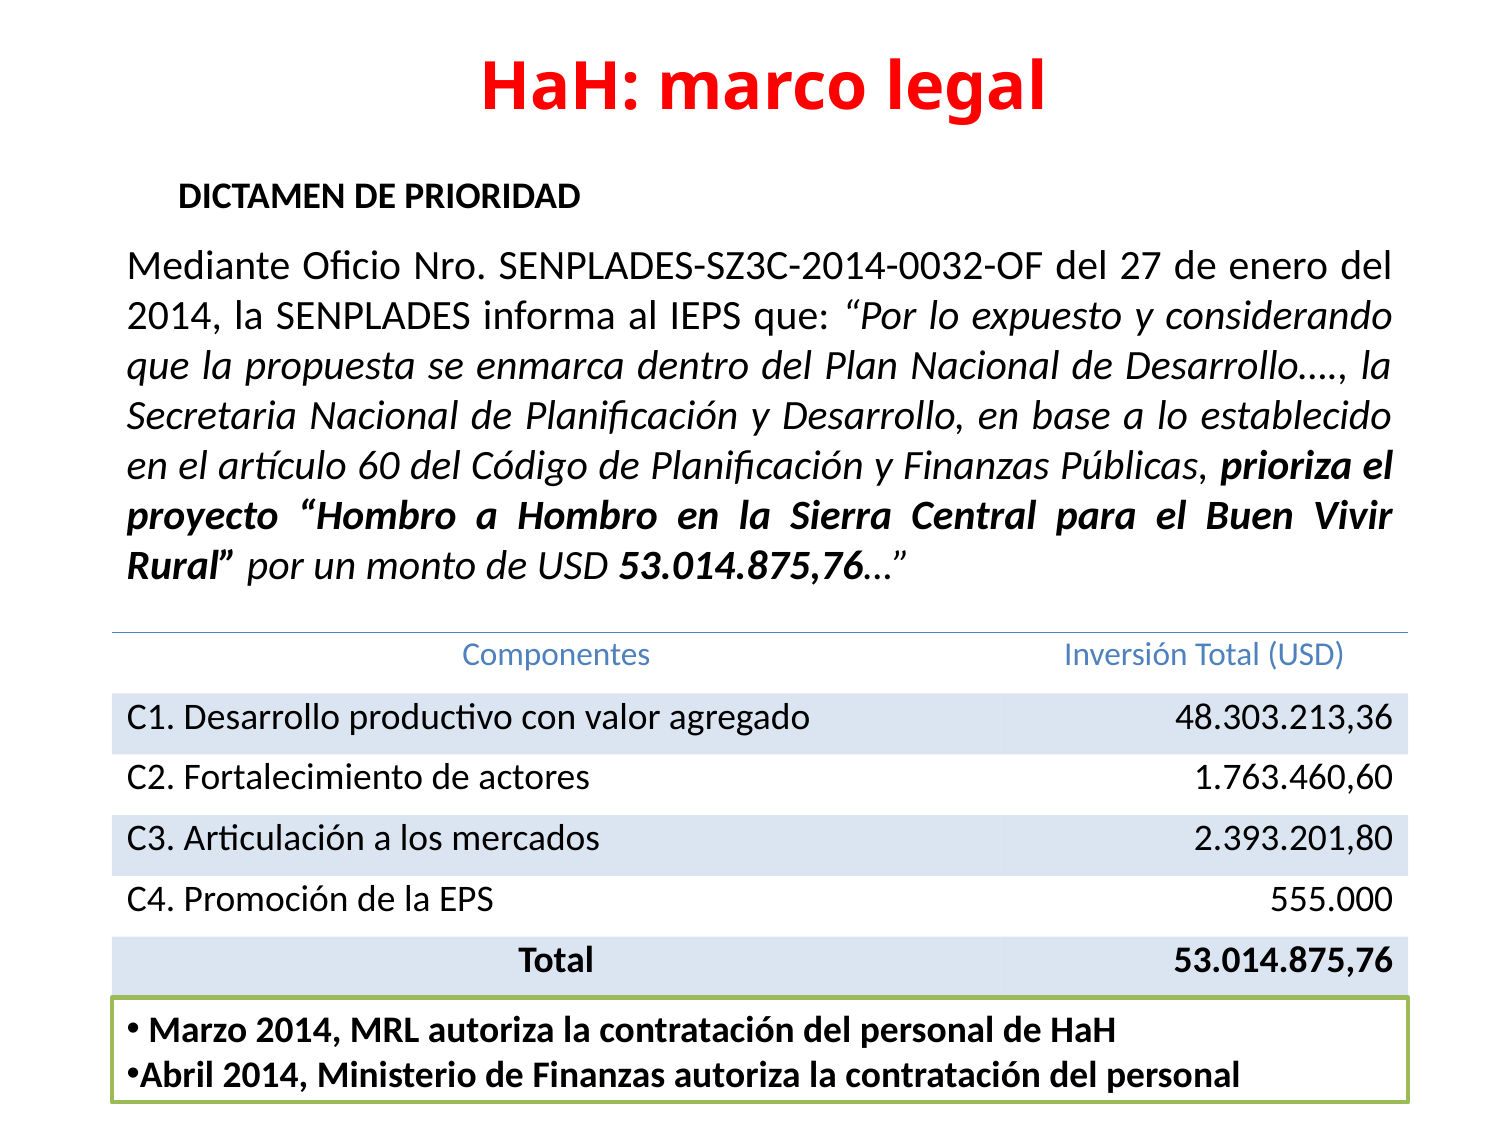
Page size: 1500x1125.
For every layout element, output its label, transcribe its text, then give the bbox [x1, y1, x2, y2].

table_header Componentes [112, 633, 1001, 693]
text_box DICTAMEN DE PRIORIDAD [163, 166, 878, 224]
table_cell 53.014.875,76 [1001, 937, 1408, 995]
table_cell 555.000 [1001, 876, 1408, 937]
table_cell 1.763.460,60 [1001, 754, 1408, 815]
text_box Marzo 2014, MRL autoriza la contratación del personal de HaH Abril 2014, Ministerio de Finanzas autoriza la contratación del personal [110, 995, 1410, 1104]
table_header Inversión Total (USD) [1001, 633, 1408, 693]
table_cell C4. Promoción de la EPS [112, 876, 1001, 937]
table_cell 2.393.201,80 [1001, 815, 1408, 876]
table_cell C3. Articulación a los mercados [112, 815, 1001, 876]
table_cell C1. Desarrollo productivo con valor agregado [112, 693, 1001, 754]
text_box HaH: marco legal [31, 0, 1496, 166]
table_cell 48.303.213,36 [1001, 693, 1408, 754]
table_cell Total [112, 937, 1001, 995]
table_cell C2. Fortalecimiento de actores [112, 754, 1001, 815]
text_box Mediante Oficio Nro. SENPLADES-SZ3C-2014-0032-OF del 27 de enero del 2014, la SENPLADES informa al IEPS que: “Por lo expuesto y considerando que la propuesta se enmarca dentro del Plan Nacional de Desarrollo…., la Secretaria Nacional de Planificación y Desarrollo, en base a lo establecido en el artículo 60 del Código de Planificación y Finanzas Públicas, prioriza el proyecto “Hombro a Hombro en la Sierra Central para el Buen Vivir Rural” por un monto de USD 53.014.875,76…” [111, 230, 1409, 596]
